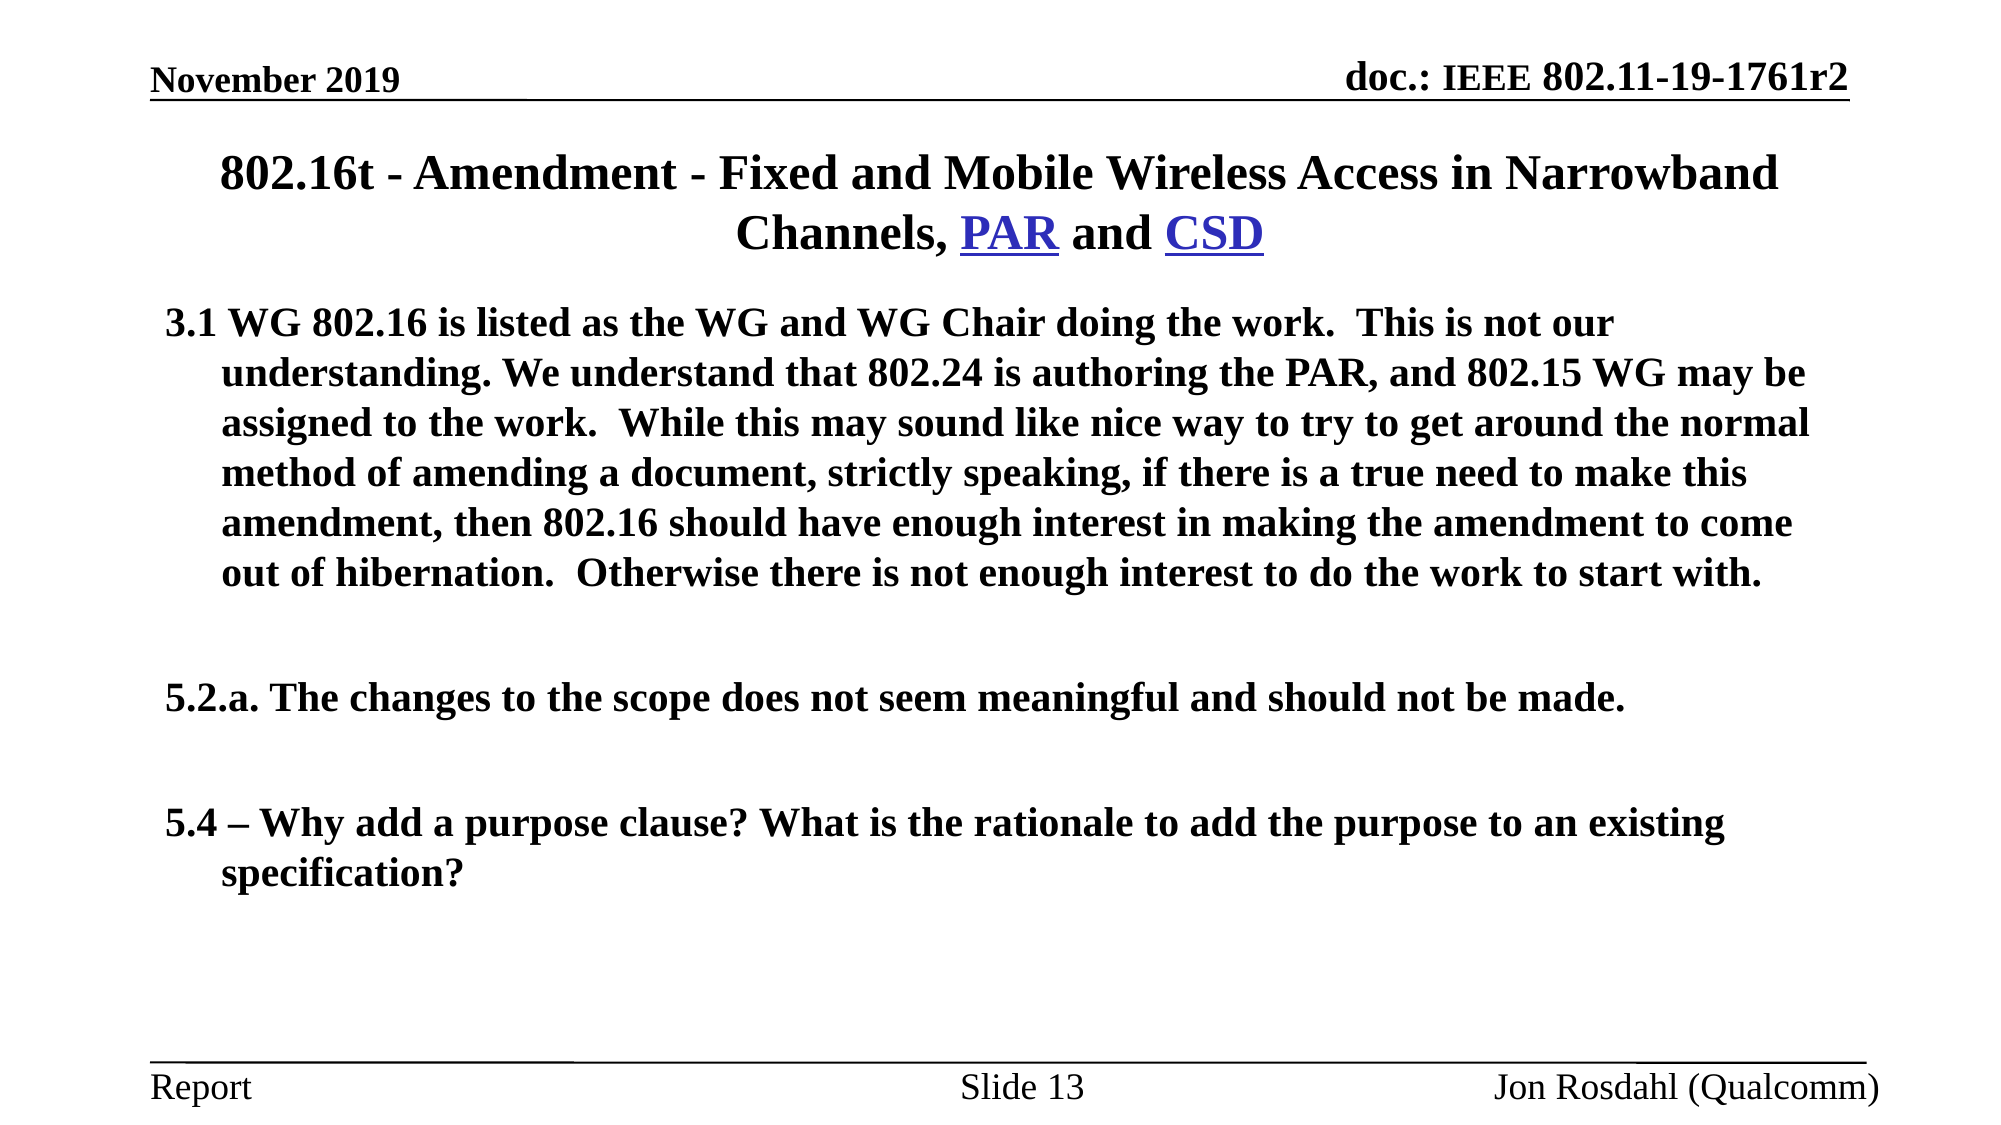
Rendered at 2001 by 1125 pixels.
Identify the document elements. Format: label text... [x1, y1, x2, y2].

title 802.16t - Amendment - Fixed and Mobile Wireless Access in Narrowband Channels, PAR and CSD [149, 112, 1850, 286]
slide_number Slide 13 [950, 1061, 1095, 1125]
list 3.1 WG 802.16 is listed as the WG and WG Chair doing the work. This is not our understanding. We understand that 802.24 is authoring the PAR, and 802.15 WG may be assigned to the work. While this may sound like nice way to try to get around the normal method of amending a document, strictly speaking, if there is a true need to make this amendment, then 802.16 should have enough interest in making the amendment to come out of hibernation. Otherwise there is not enough interest to do the work to start with. 5.2.a. The changes to the scope does not seem meaningful and should not be made. 5.4 – Why add a purpose clause? What is the rationale to add the purpose to an existing specification? [149, 286, 1850, 1063]
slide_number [149, 49, 431, 100]
footer Jon Rosdahl (Qualcomm) [1436, 1061, 1881, 1108]
